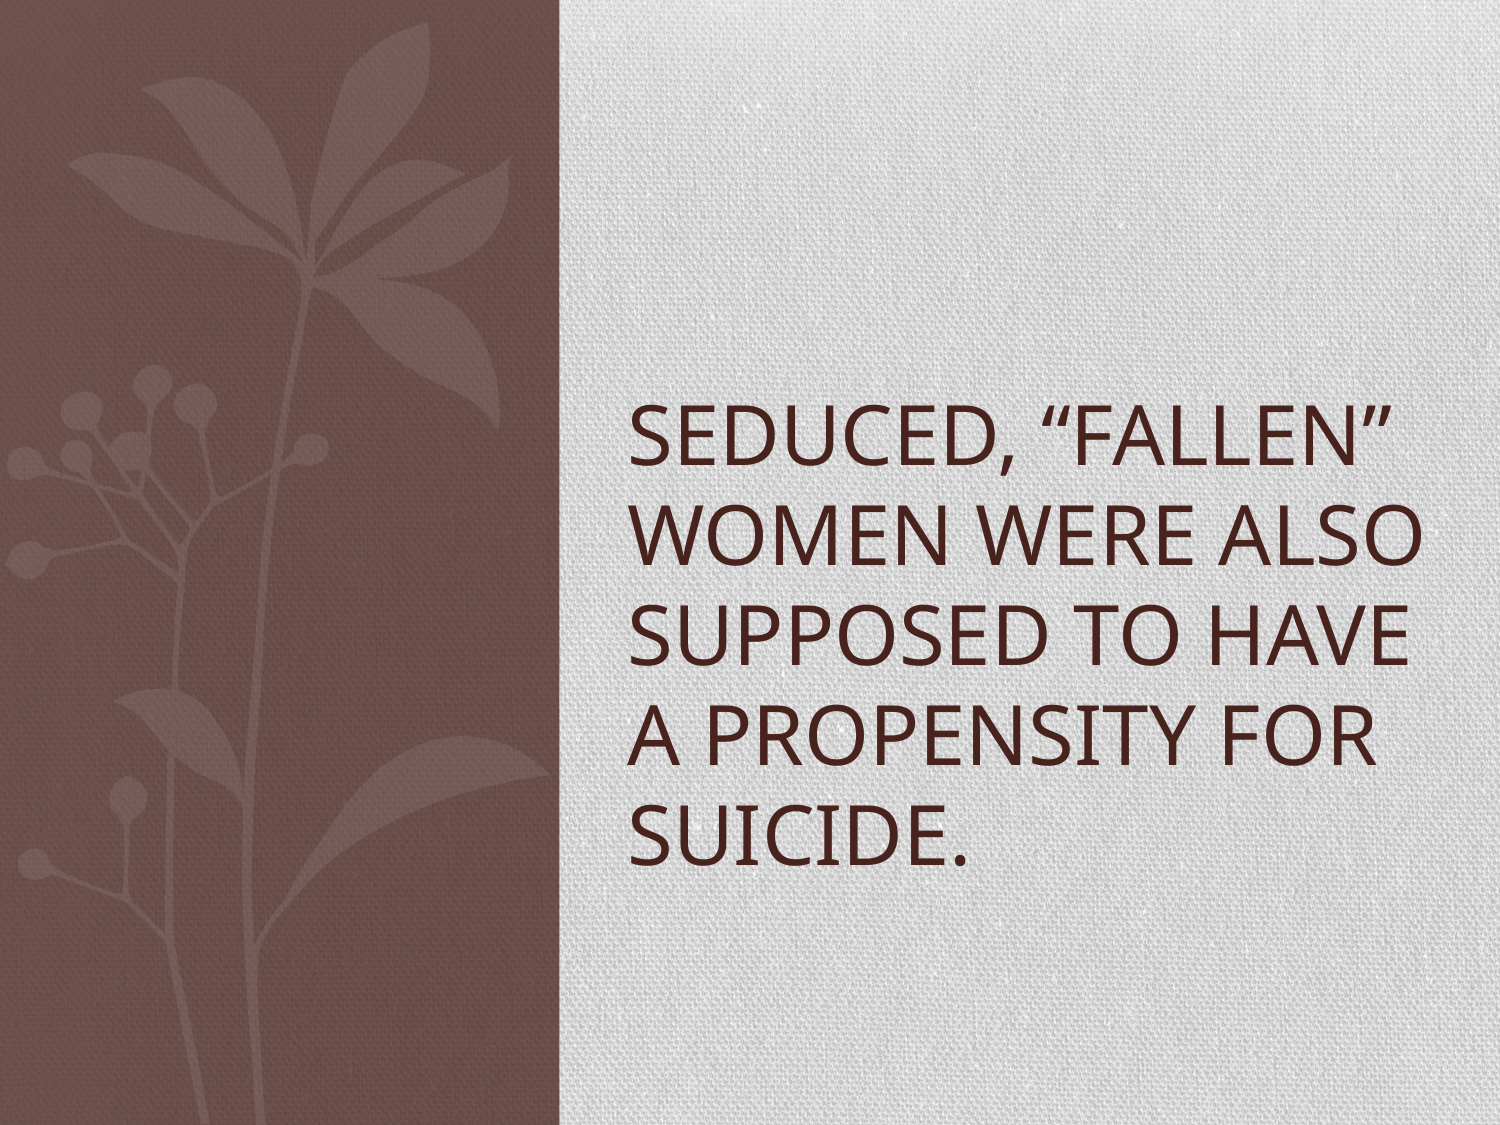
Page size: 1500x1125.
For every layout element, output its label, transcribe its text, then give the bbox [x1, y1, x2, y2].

title Seduced, “fallen” women were also supposed to have a propensity for suicide. [612, 375, 1454, 913]
